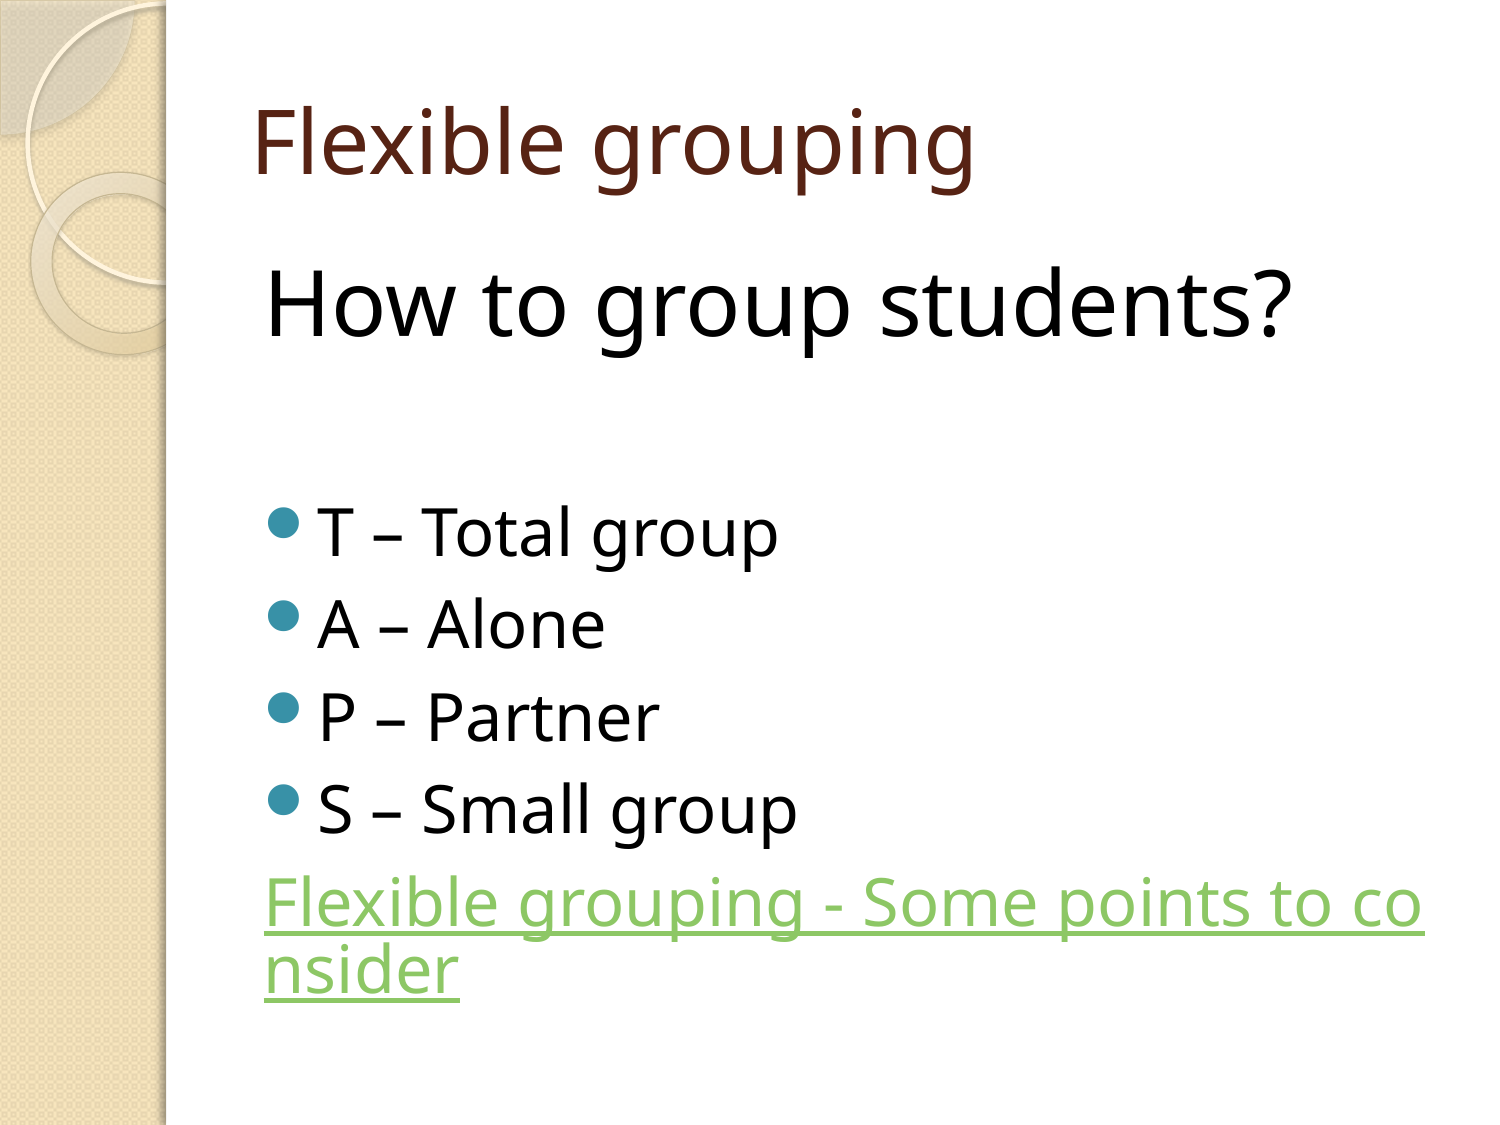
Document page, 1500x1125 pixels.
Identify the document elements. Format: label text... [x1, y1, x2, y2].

list How to group students? T – Total group A – Alone P – Partner S – Small group Flexible grouping - Some points to consider [235, 237, 1466, 1025]
title Flexible grouping [235, 45, 1466, 233]
